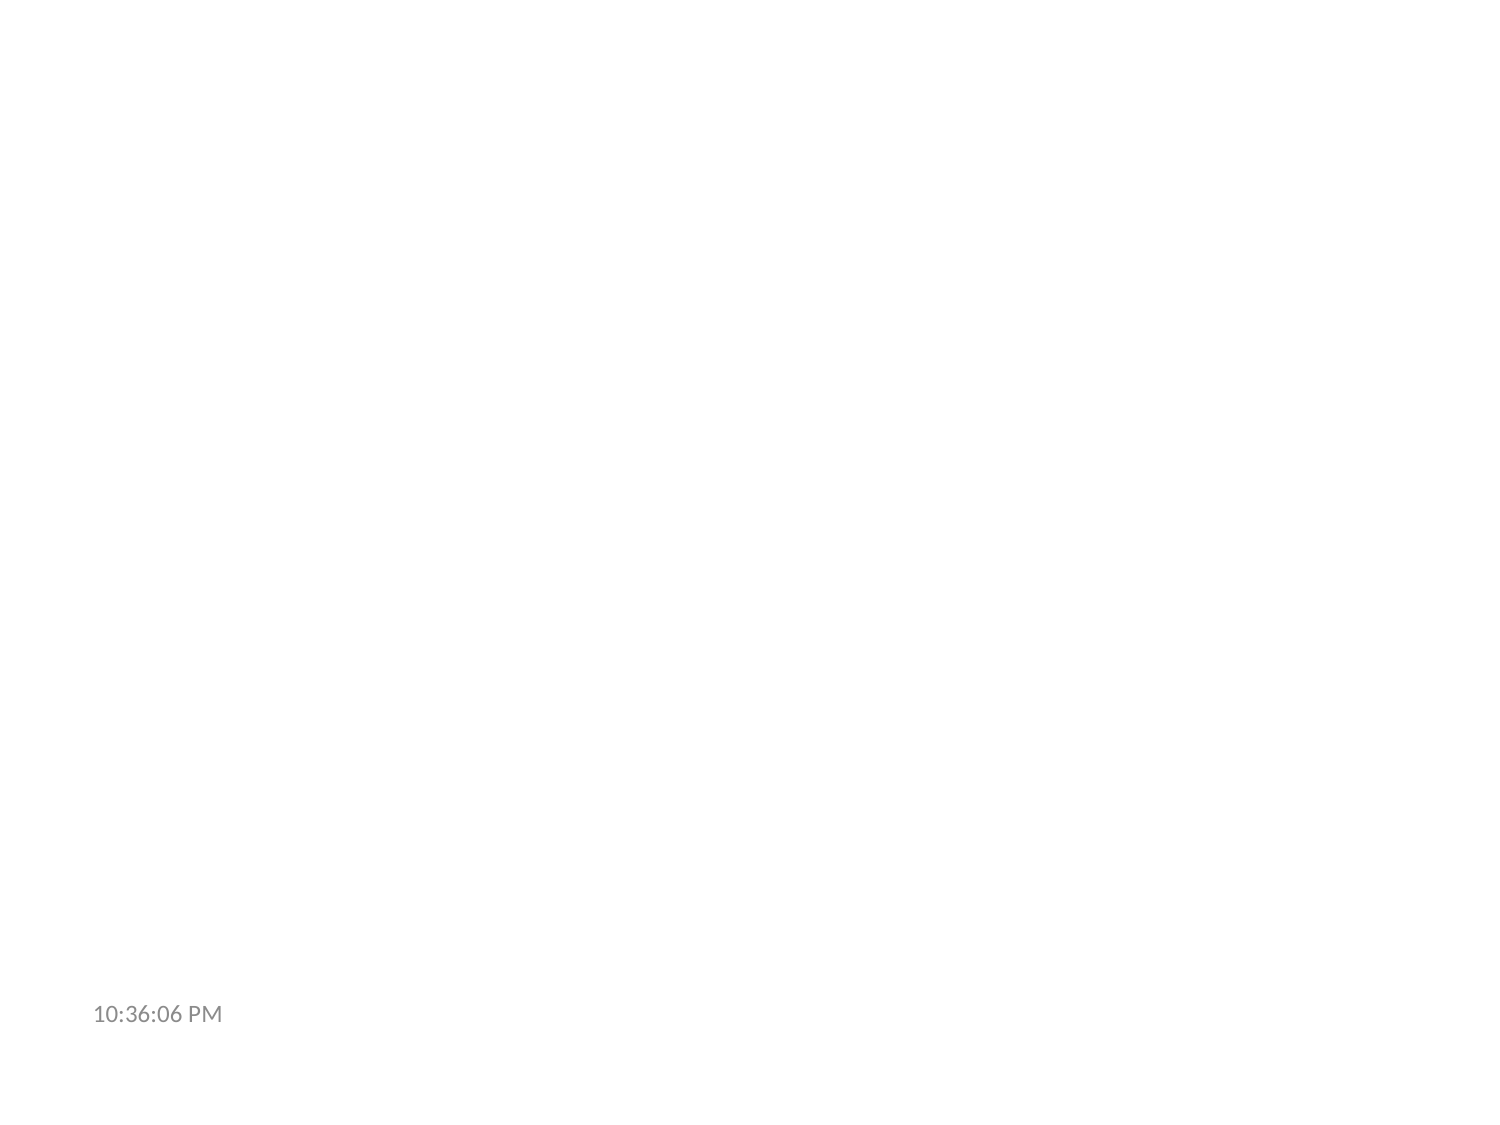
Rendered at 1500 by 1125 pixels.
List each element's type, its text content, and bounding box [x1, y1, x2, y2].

text_box 3:35:09 PM [77, 982, 428, 1043]
